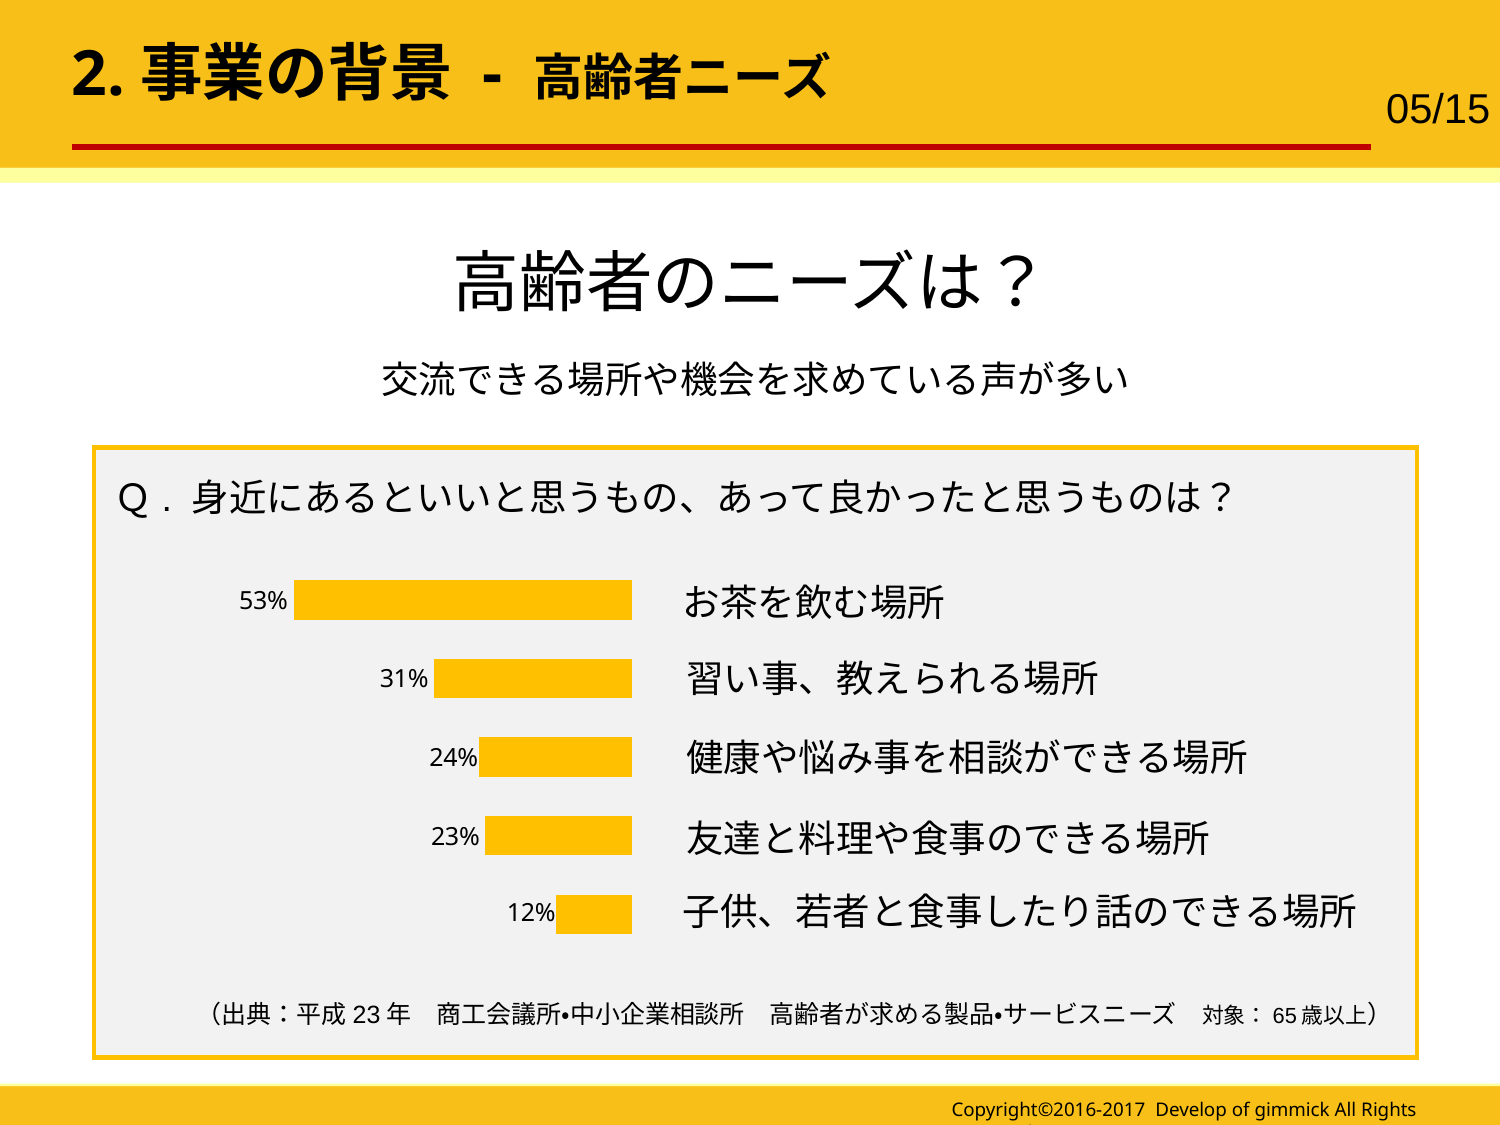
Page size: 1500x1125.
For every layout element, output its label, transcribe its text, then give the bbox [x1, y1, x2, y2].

text_box 交流できる場所や機会を求めている声が多い [351, 344, 1160, 409]
text_box 健康や悩み事を相談ができる場所 [671, 726, 1298, 787]
text_box （出典：平成23年 商工会議所・中小企業相談所 高齢者が求める製品・サービスニーズ 対象：65歳以上） [181, 991, 1434, 1037]
text_box 習い事、教えられる場所 [671, 647, 1168, 708]
text_box お茶を飲む場所 [668, 571, 1141, 632]
text_box 高齢者のニーズは？ [347, 224, 1156, 328]
text_box [93, 446, 1418, 1059]
picture [0, 0, 1500, 1125]
text_box 子供、若者と食事したり話のできる場所 [668, 880, 1376, 941]
chart [0, 528, 661, 976]
text_box Copyright©2016-2017 Develop of gimmick All Rights Reserved. [951, 1098, 1500, 1125]
text_box 2.事業の背景 - 高齢者ニーズ [71, 41, 1372, 110]
text_box 友達と料理や食事のできる場所 [671, 808, 1251, 868]
text_box 05/15 [1371, 74, 1500, 140]
text_box Ｑ. 身近にあるといいと思うもの、あって良かったと思うものは？ [100, 466, 1287, 527]
